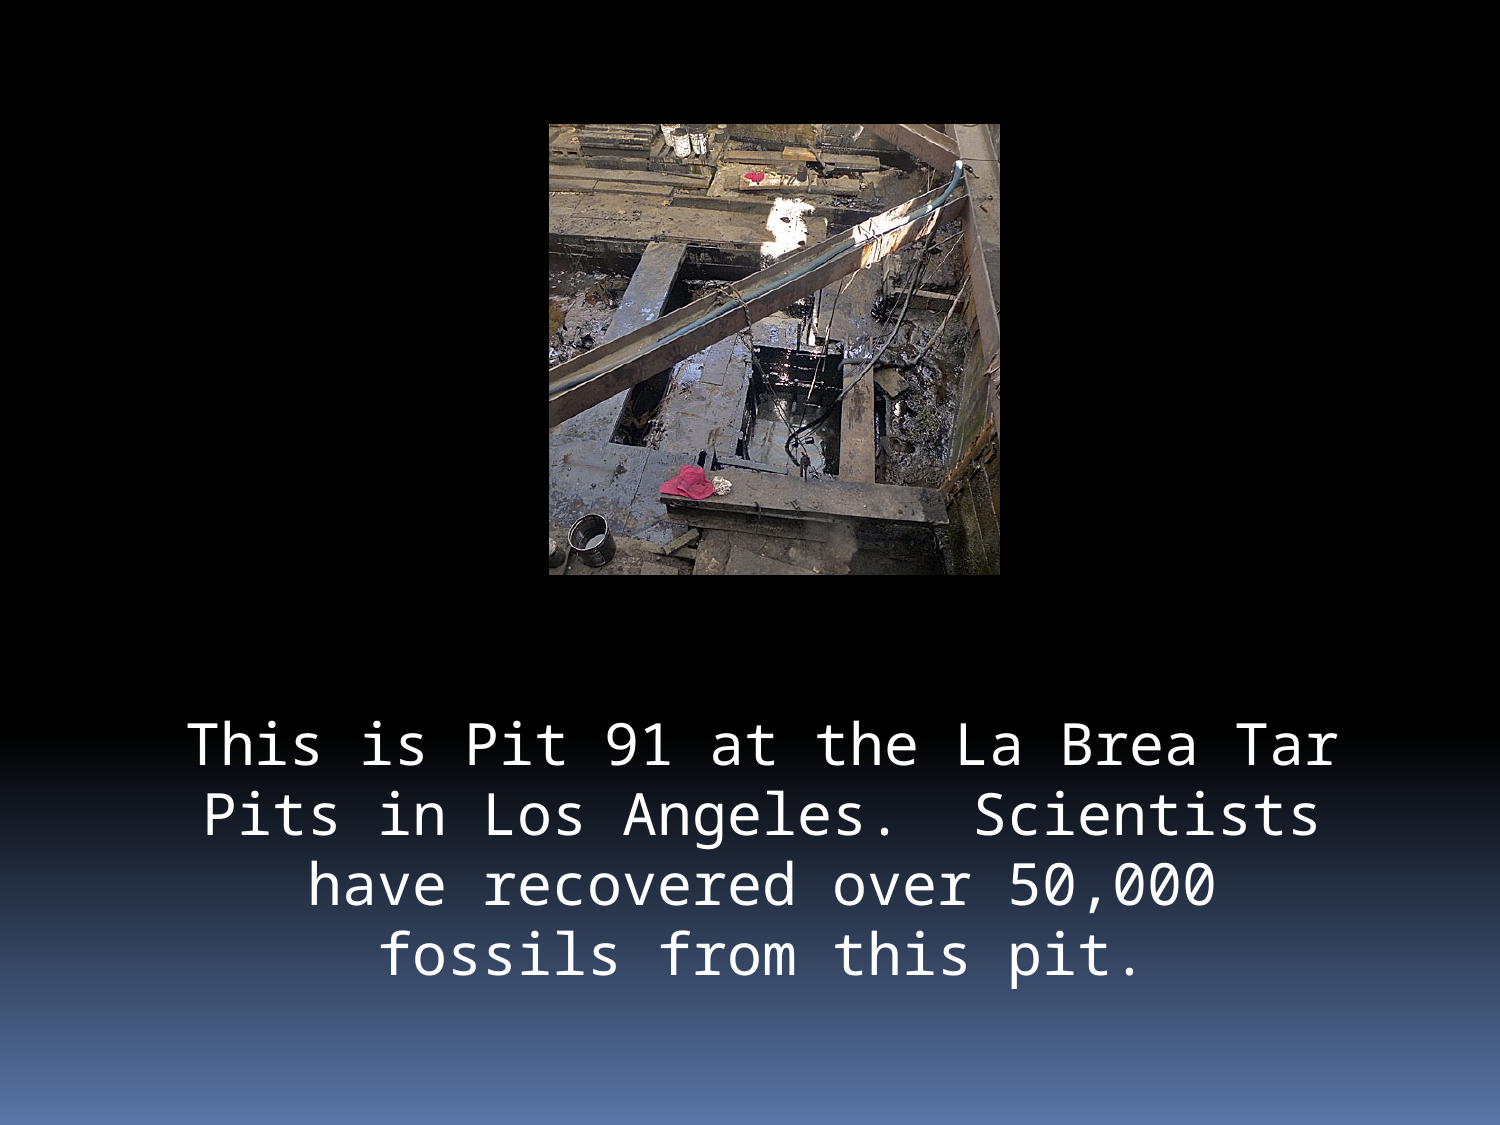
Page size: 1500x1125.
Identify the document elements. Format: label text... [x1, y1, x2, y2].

text_box This is Pit 91 at the La Brea Tar Pits in Los Angeles. Scientists have recovered over 50,000 fossils from this pit. [162, 699, 1363, 995]
picture [549, 124, 1001, 576]
